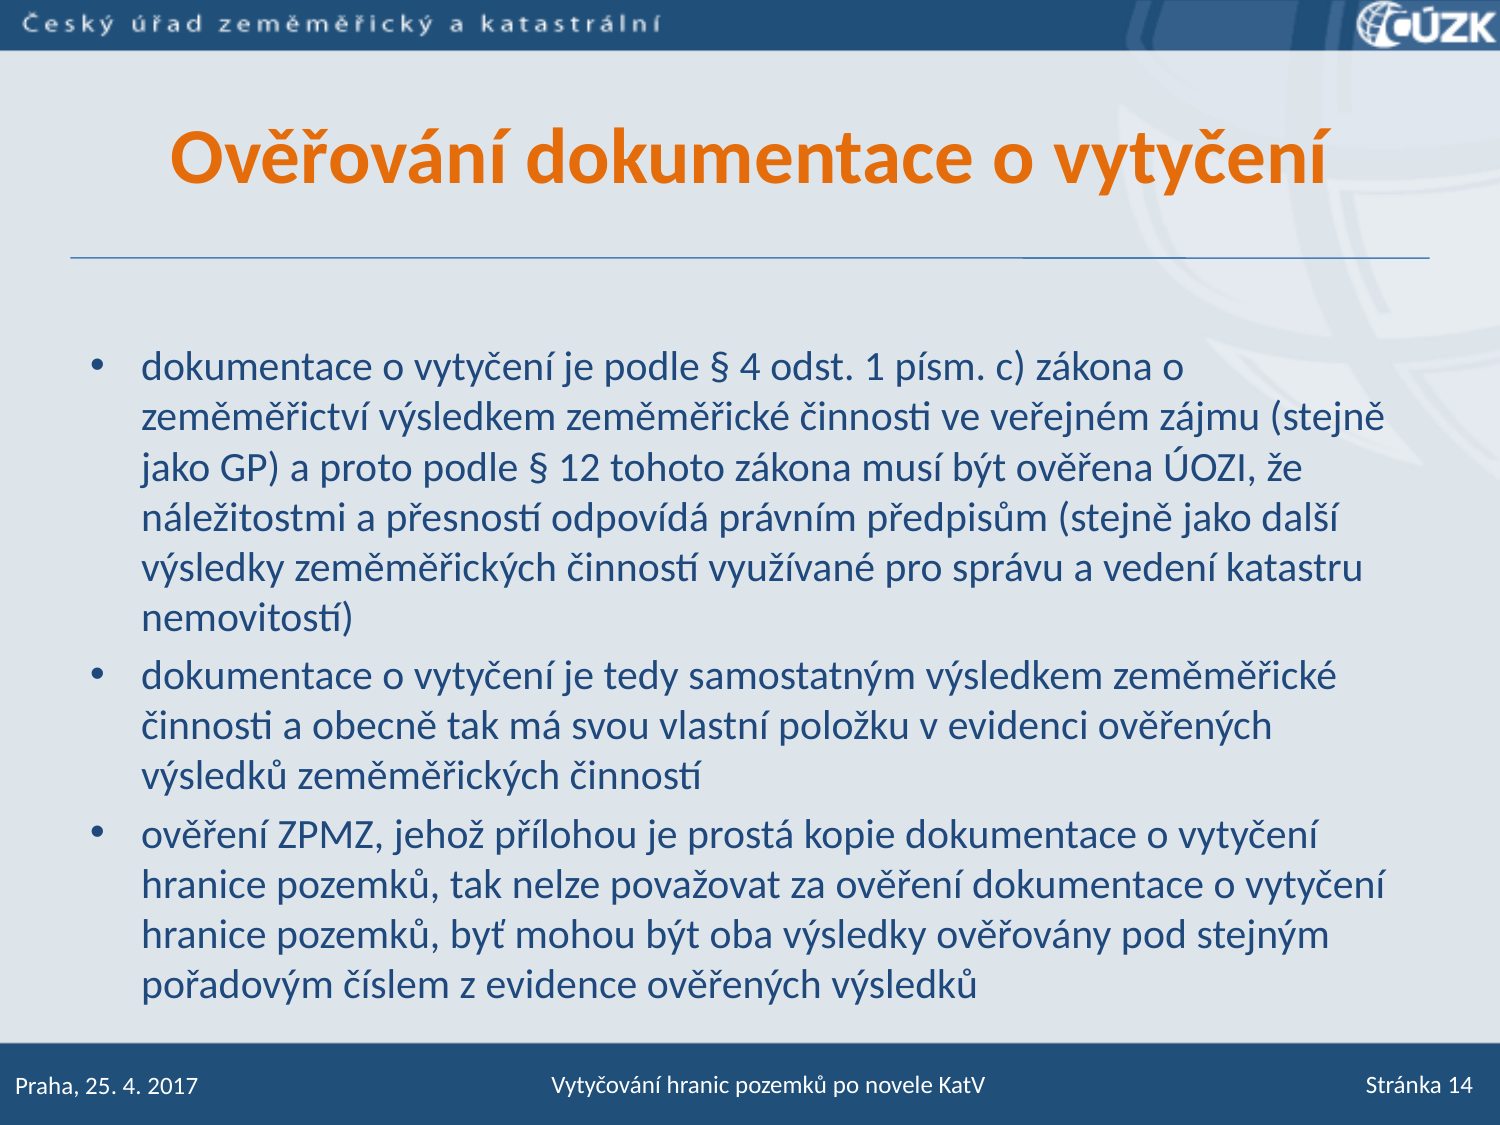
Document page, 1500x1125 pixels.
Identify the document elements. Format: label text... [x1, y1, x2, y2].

title Ověřování dokumentace o vytyčení [75, 58, 1425, 247]
list dokumentace o vytyčení je podle § 4 odst. 1 písm. c) zákona o zeměměřictví výsledkem zeměměřické činnosti ve veřejném zájmu (stejně jako GP) a proto podle § 12 tohoto zákona musí být ověřena ÚOZI, že náležitostmi a přesností odpovídá právním předpisům (stejně jako další výsledky zeměměřických činností využívané pro správu a vedení katastru nemovitostí) dokumentace o vytyčení je tedy samostatným výsledkem zeměměřické činnosti a obecně tak má svou vlastní položku v evidenci ověřených výsledků zeměměřických činností ověření ZPMZ, jehož přílohou je prostá kopie dokumentace o vytyčení hranice pozemků, tak nelze považovat za ověření dokumentace o vytyčení hranice pozemků, byť mohou být oba výsledky ověřovány pod stejným pořadovým číslem z evidence ověřených výsledků [75, 277, 1425, 1020]
slide_number Stránka 14 [1138, 1053, 1489, 1114]
slide_number Praha, 25. 4. 2017 [0, 1054, 350, 1115]
picture [0, 0, 1500, 1125]
footer Vytyčování hranic pozemků po novele KatV [492, 1053, 1046, 1114]
